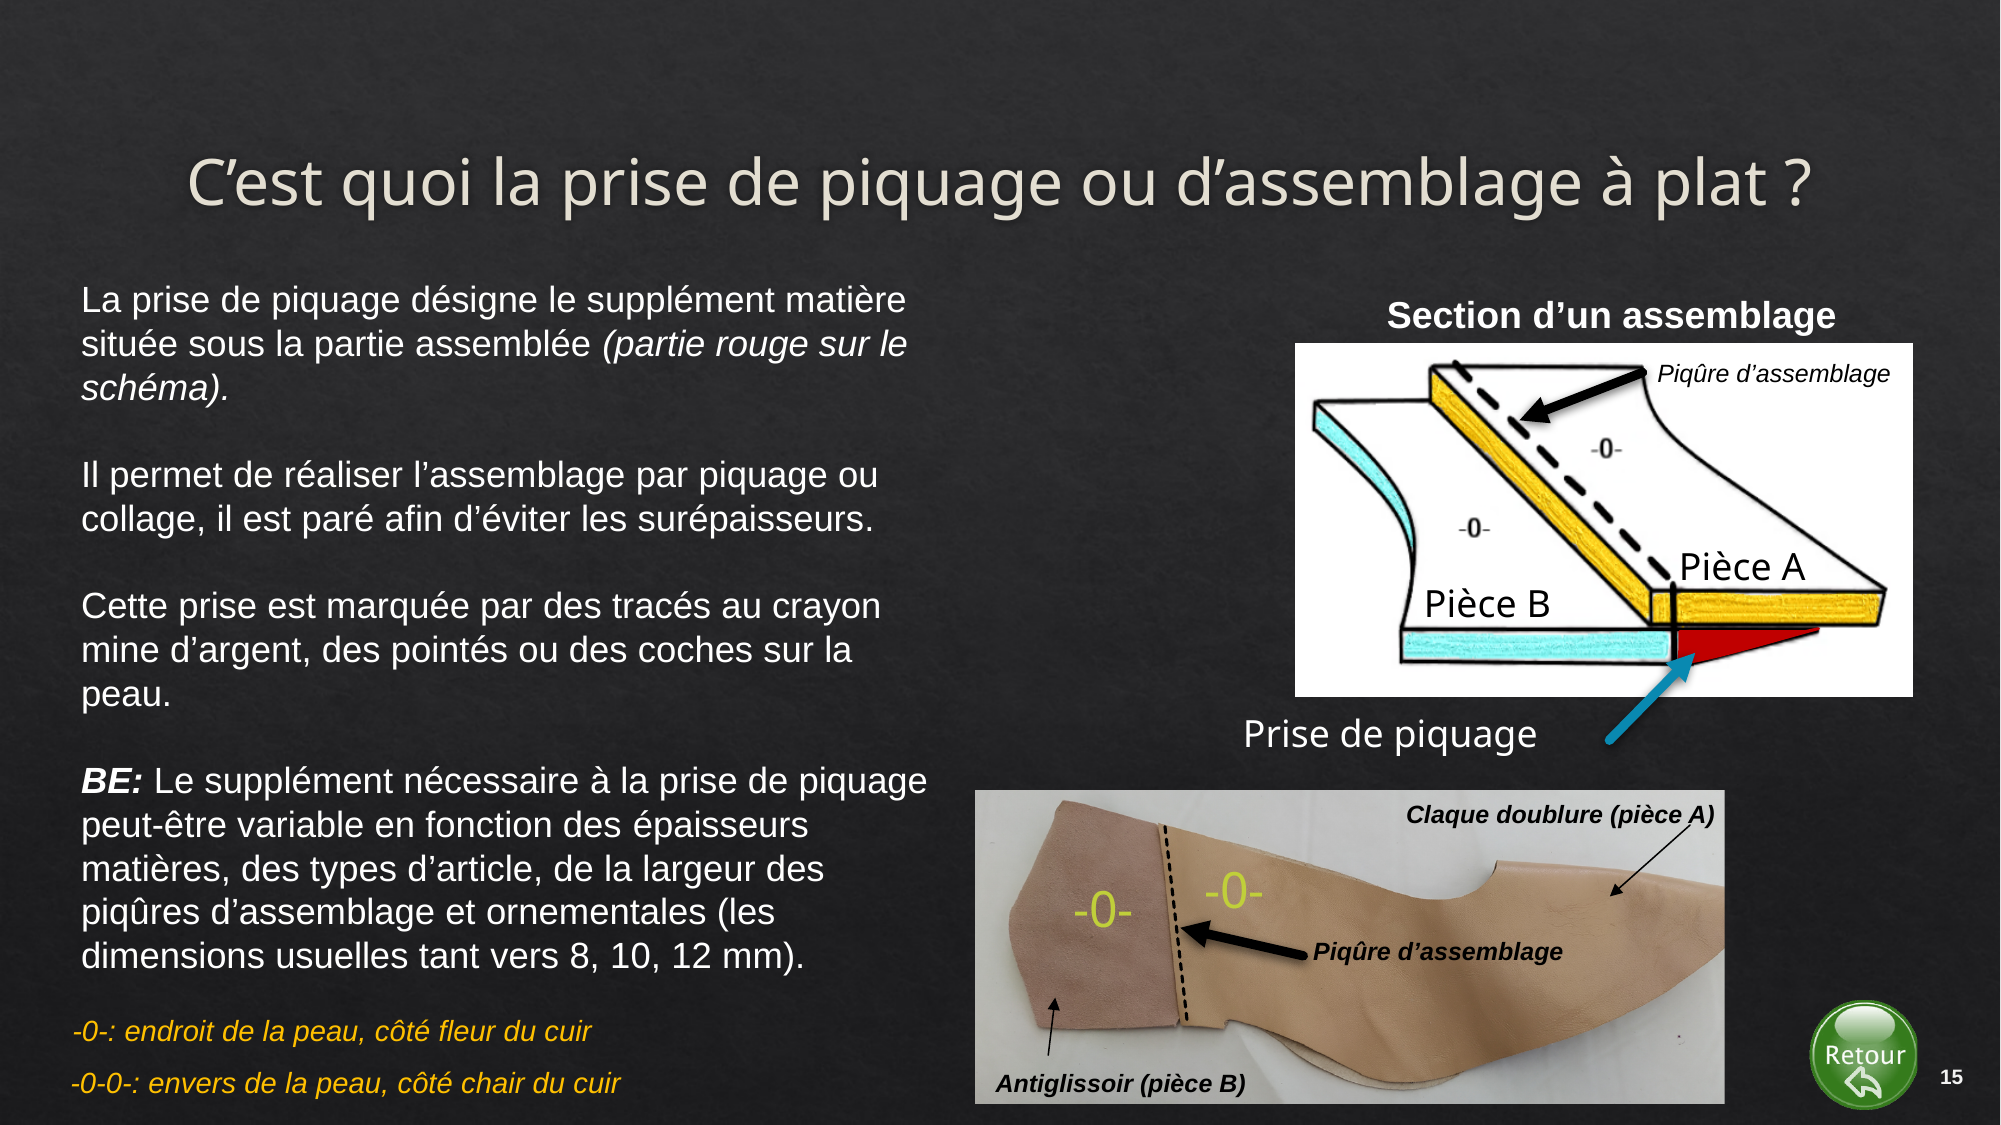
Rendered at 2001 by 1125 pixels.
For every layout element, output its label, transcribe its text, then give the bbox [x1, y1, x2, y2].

text_box -0-: endroit de la peau, côté fleur du cuir [57, 1004, 731, 1055]
text_box -0-0-: envers de la peau, côté chair du cuir [55, 1056, 729, 1107]
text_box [1180, 927, 1304, 956]
picture [0, 0, 2001, 1125]
title C’est quoi la prise de piquage ou d’assemblage à plat ? [150, 99, 1849, 260]
slide_number 15 [1926, 1046, 1979, 1107]
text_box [1164, 826, 1188, 1025]
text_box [1047, 997, 1056, 1056]
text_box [1227, 283, 1921, 764]
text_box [1609, 824, 1691, 897]
text_box La prise de piquage désigne le supplément matière située sous la partie assemblée (partie rouge sur le schéma). Il permet de réaliser l’assemblage par piquage ou collage, il est paré afin d’éviter les surépaisseurs. Cette prise est marquée par des tracés au crayon mine d’argent, des pointés ou des coches sur la peau. BE: Le supplément nécessaire à la prise de piquage peut-être variable en fonction des épaisseurs matières, des types d’article, de la largeur des piqûres d’assemblage et ornementales (les dimensions usuelles tant vers 8, 10, 12 mm). [66, 269, 969, 984]
